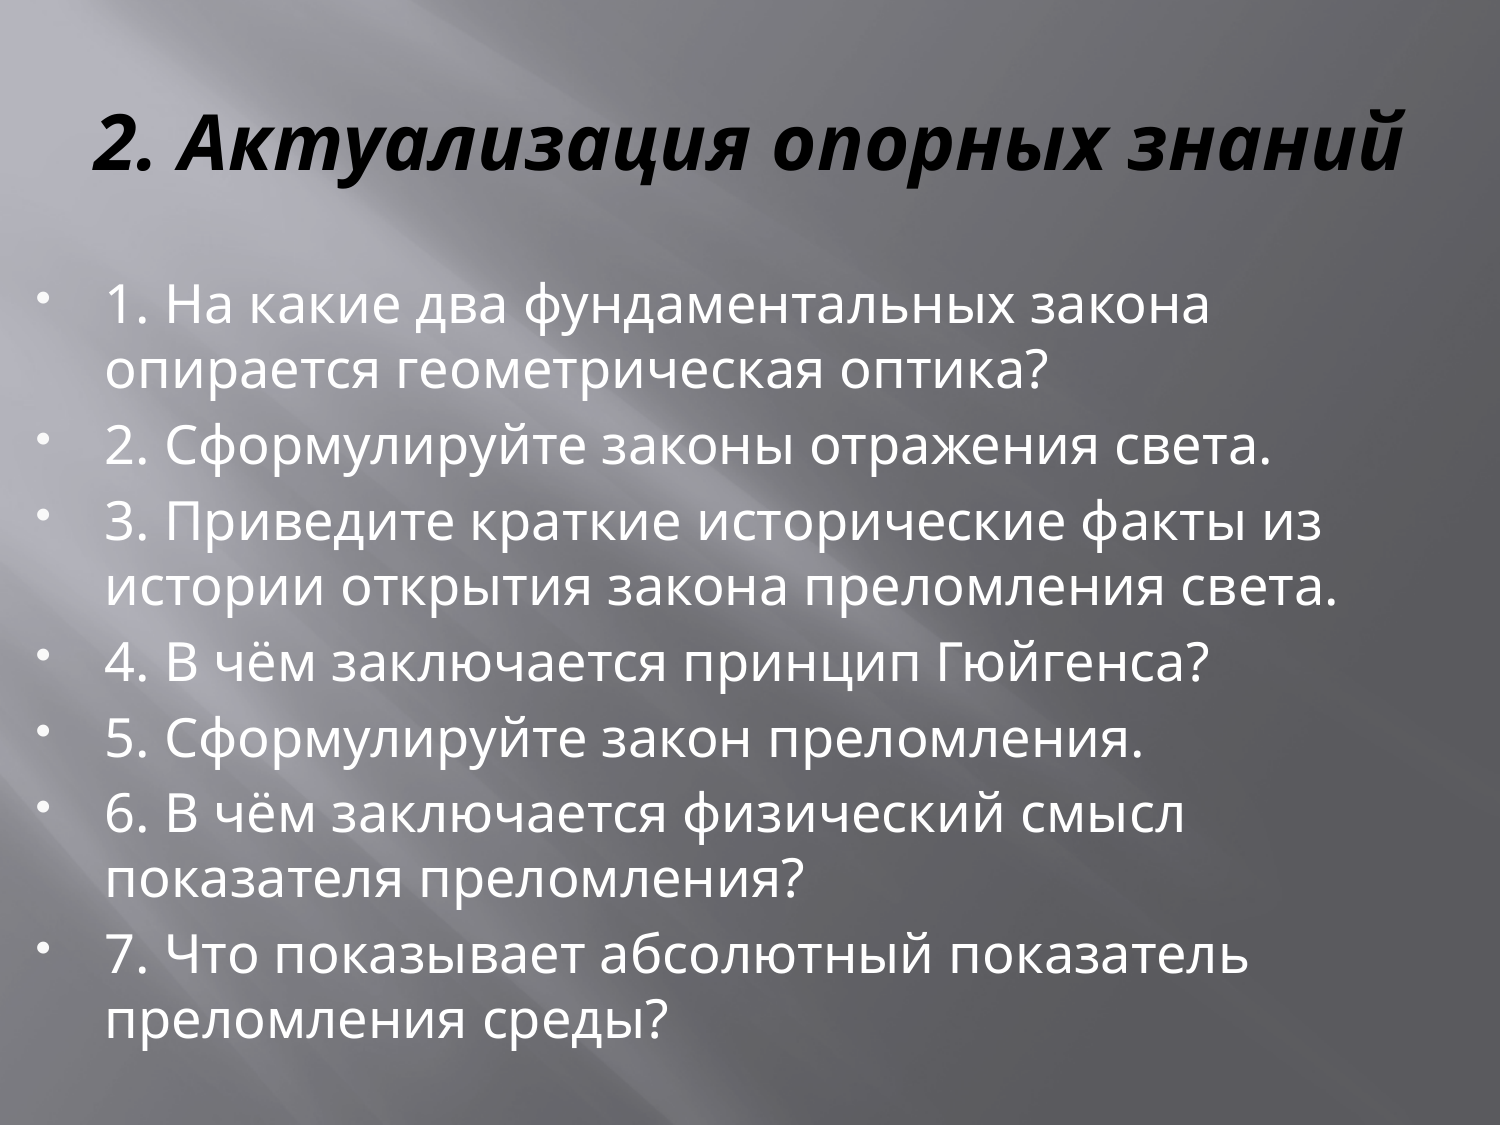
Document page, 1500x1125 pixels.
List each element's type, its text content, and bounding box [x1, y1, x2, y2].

title 2. Актуализация опорных знаний [75, 45, 1425, 233]
list 1. На какие два фундаментальных закона опирается геометрическая оптика? 2. Сформулируйте законы отражения света. 3. Приведите краткие исторические факты из истории открытия закона преломления света. 4. В чём заключается принцип Гюйгенса? 5. Сформулируйте закон преломления. 6. В чём заключается физический смысл показателя преломления? 7. Что показывает абсолютный показатель преломления среды? [0, 262, 1465, 1125]
